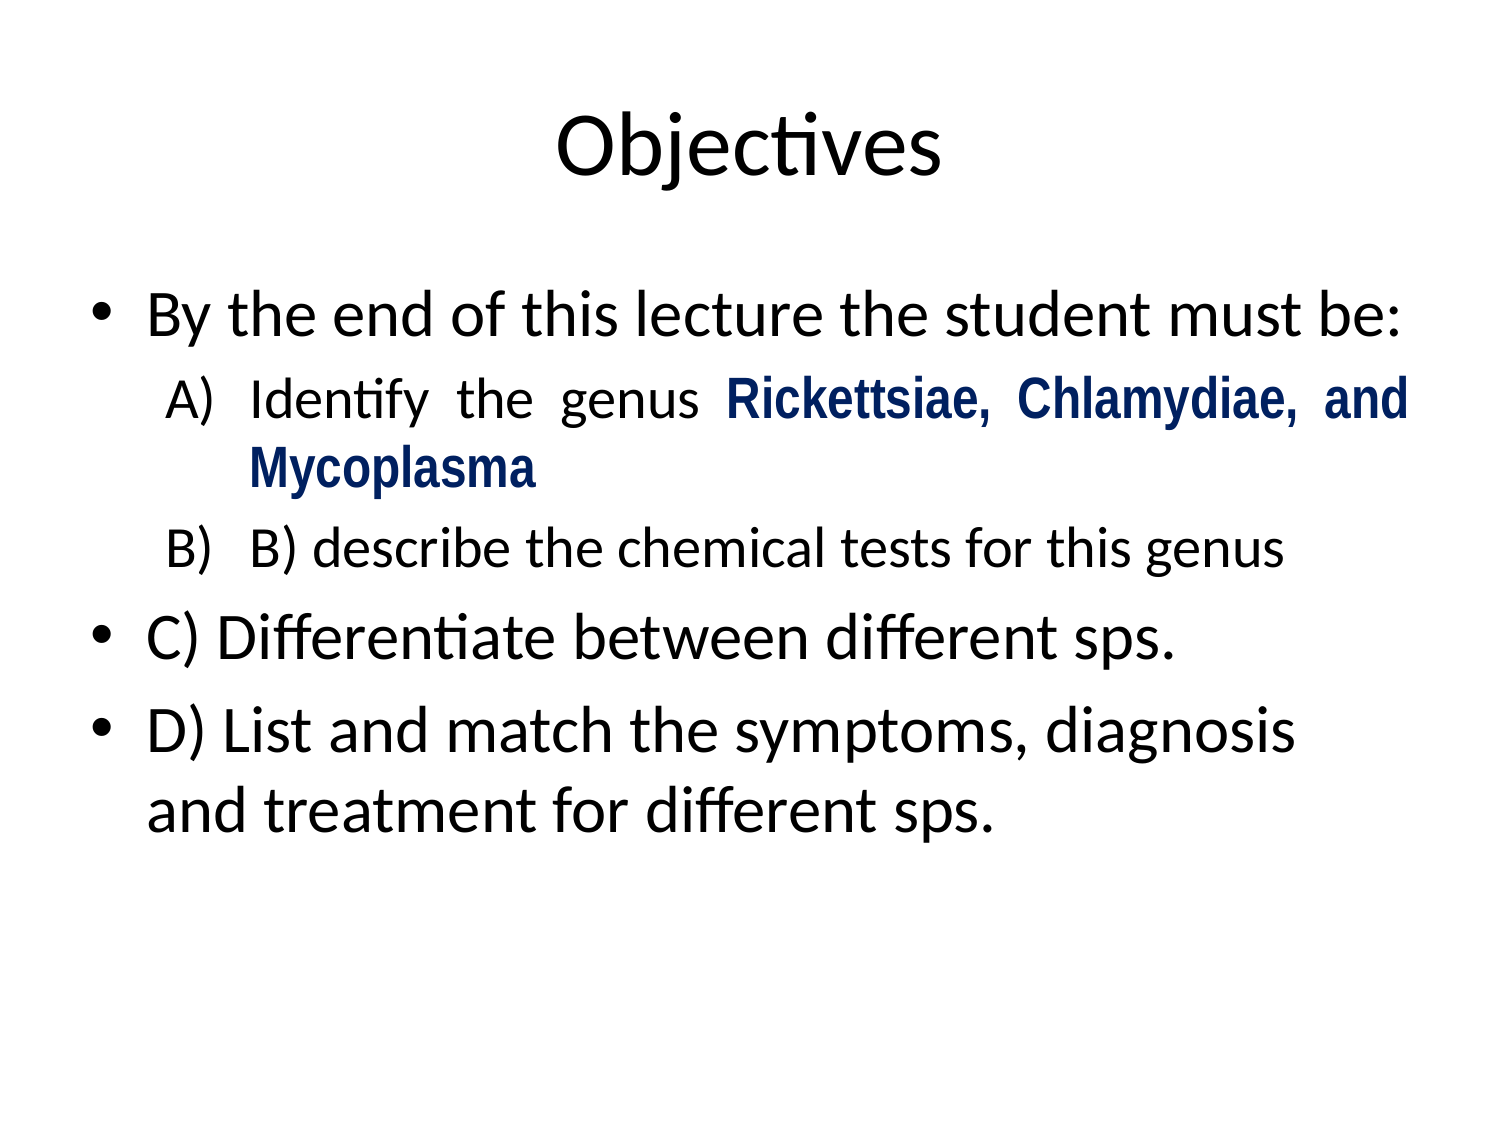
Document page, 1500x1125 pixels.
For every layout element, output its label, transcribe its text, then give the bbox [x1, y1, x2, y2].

list By the end of this lecture the student must be: Identify the genus Rickettsiae, Chlamydiae, and Mycoplasma B) describe the chemical tests for this genus C) Differentiate between different sps. D) List and match the symptoms, diagnosis and treatment for different sps. [75, 262, 1425, 1005]
title Objectives [75, 45, 1425, 233]
